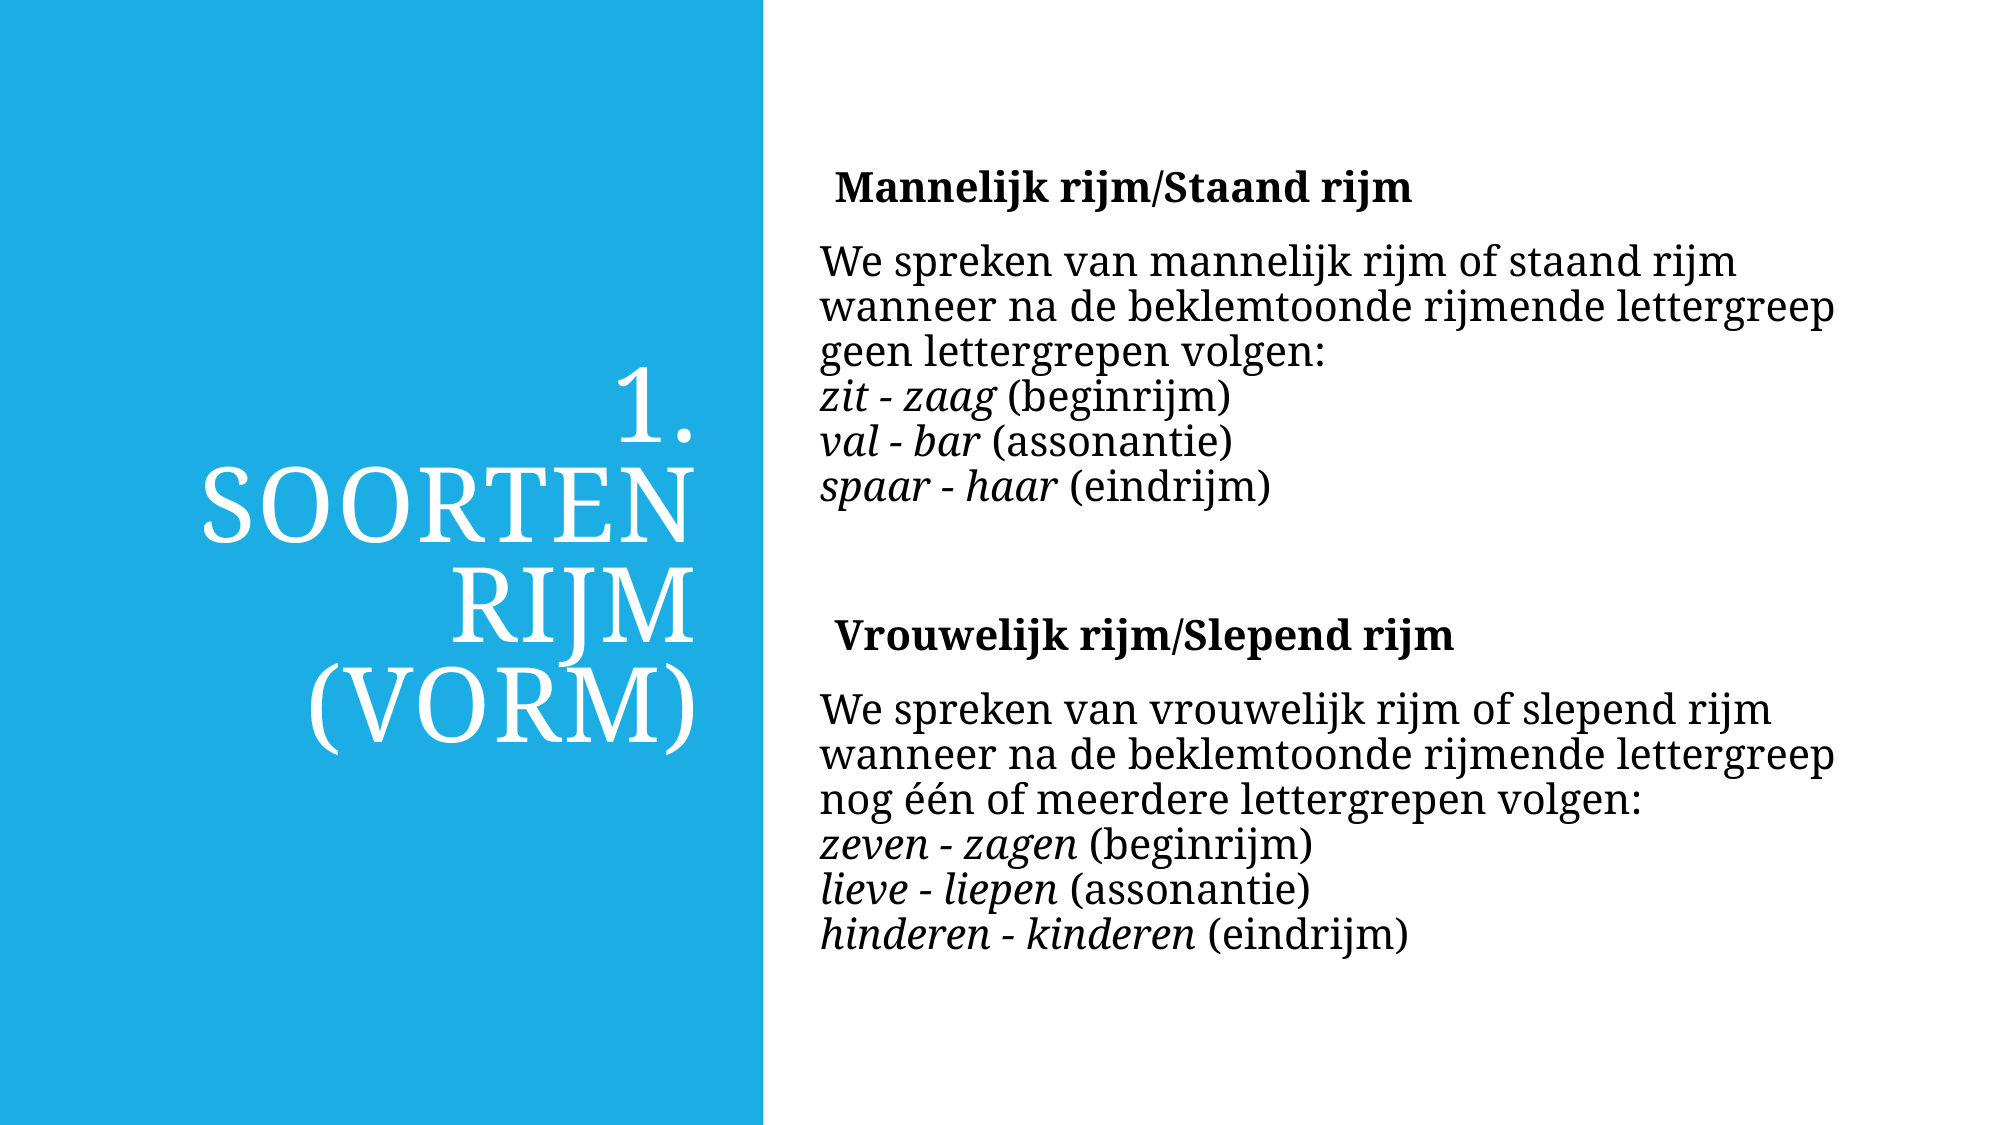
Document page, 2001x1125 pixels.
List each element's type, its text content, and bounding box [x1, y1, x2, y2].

text_box [0, 0, 765, 1125]
list Mannelijk rijm/Staand rijm We spreken van mannelijk rijm of staand rijm wanneer na de beklemtoonde rijmende lettergreep geen lettergrepen volgen: zit - zaag (beginrijm) val - bar (assonantie) spaar - haar (eindrijm) Vrouwelijk rijm/Slepend rijm We spreken van vrouwelijk rijm of slepend rijm wanneer na de beklemtoonde rijmende lettergreep nog één of meerdere lettergrepen volgen: zeven - zagen (beginrijm) lieve - liepen (assonantie) hinderen - kinderen (eindrijm) [812, 131, 1847, 993]
title 1. Soorten rijm (vorm) [158, 131, 715, 993]
text_box [765, 0, 2000, 1125]
